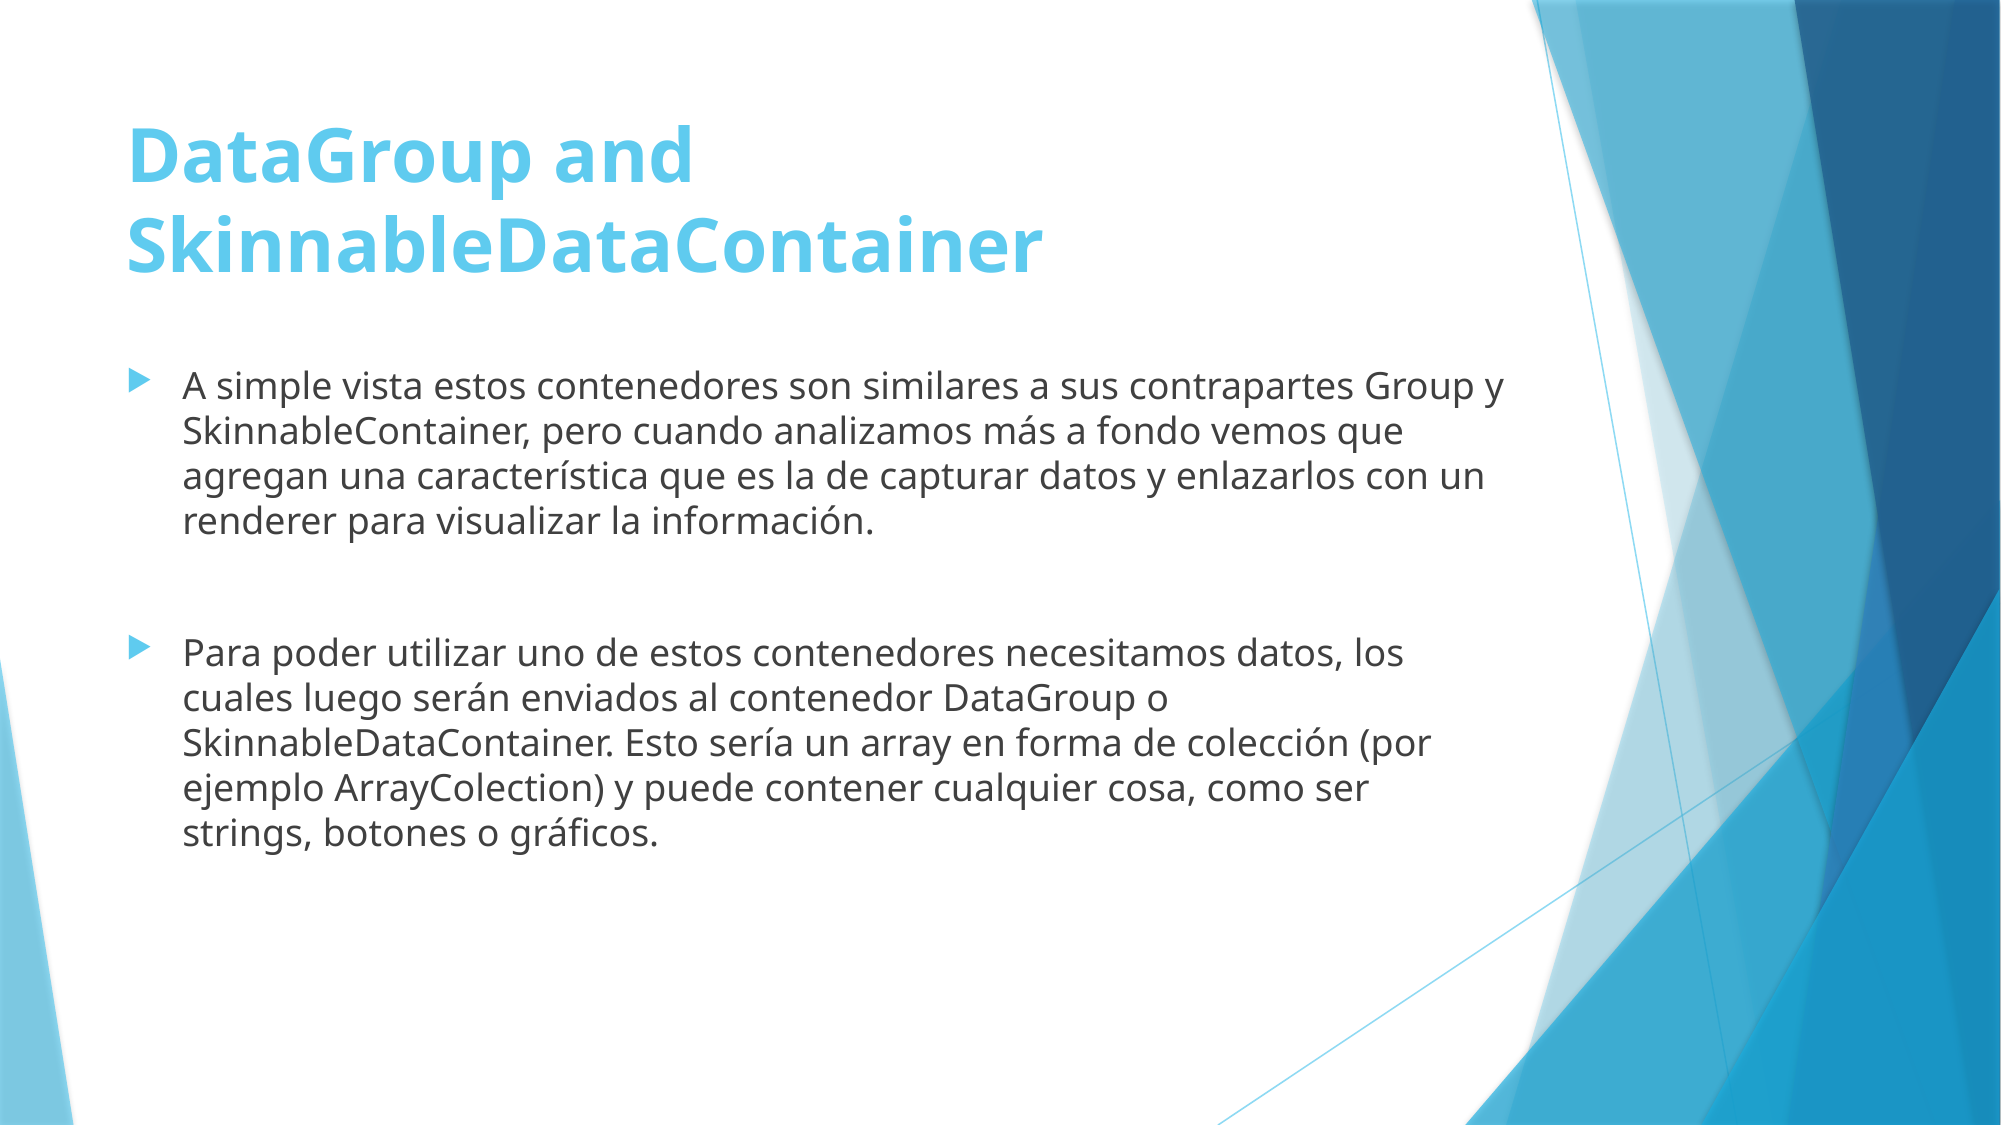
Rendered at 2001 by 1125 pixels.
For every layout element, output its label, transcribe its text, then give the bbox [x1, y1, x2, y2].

list A simple vista estos contenedores son similares a sus contrapartes Group y SkinnableContainer, pero cuando analizamos más a fondo vemos que agregan una característica que es la de capturar datos y enlazarlos con un renderer para visualizar la información. Para poder utilizar uno de estos contenedores necesitamos datos, los cuales luego serán enviados al contenedor DataGroup o SkinnableDataContainer. Esto sería un array en forma de colección (por ejemplo ArrayColection) y puede contener cualquier cosa, como ser strings, botones o gráficos. [111, 354, 1522, 992]
title DataGroup and SkinnableDataContainer [111, 99, 1522, 317]
